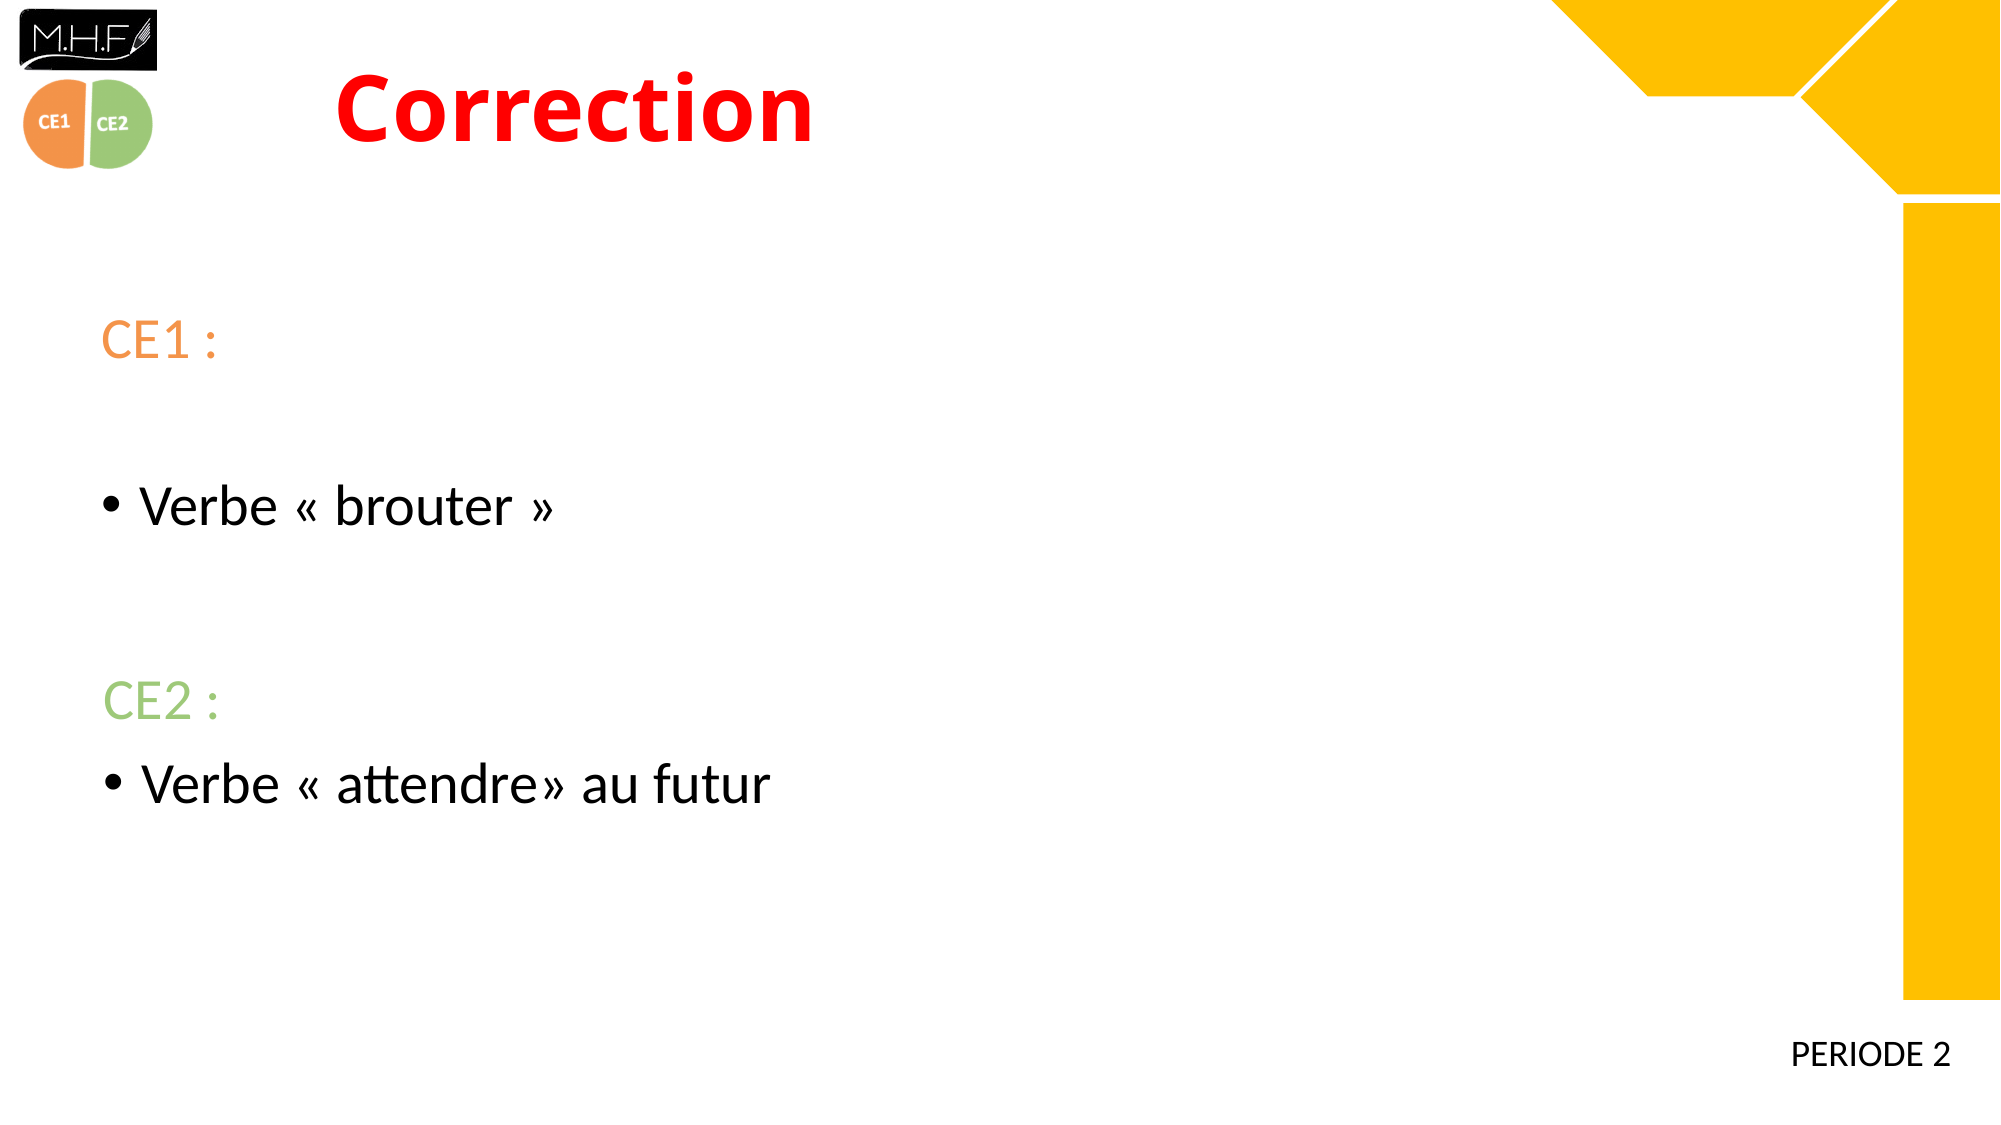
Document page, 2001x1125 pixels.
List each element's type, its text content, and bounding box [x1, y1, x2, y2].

title Correction [318, 3, 1865, 221]
list CE1 : Verbe « brouter » [86, 300, 1623, 620]
text_box [1902, 202, 2000, 1001]
text_box [1549, 0, 1892, 98]
text_box CE2 : Verbe « attendre» au futur [88, 661, 1598, 912]
text_box PERIODE 2 [1362, 1021, 1967, 1125]
picture [1, 7, 177, 207]
text_box [1799, 0, 2000, 196]
